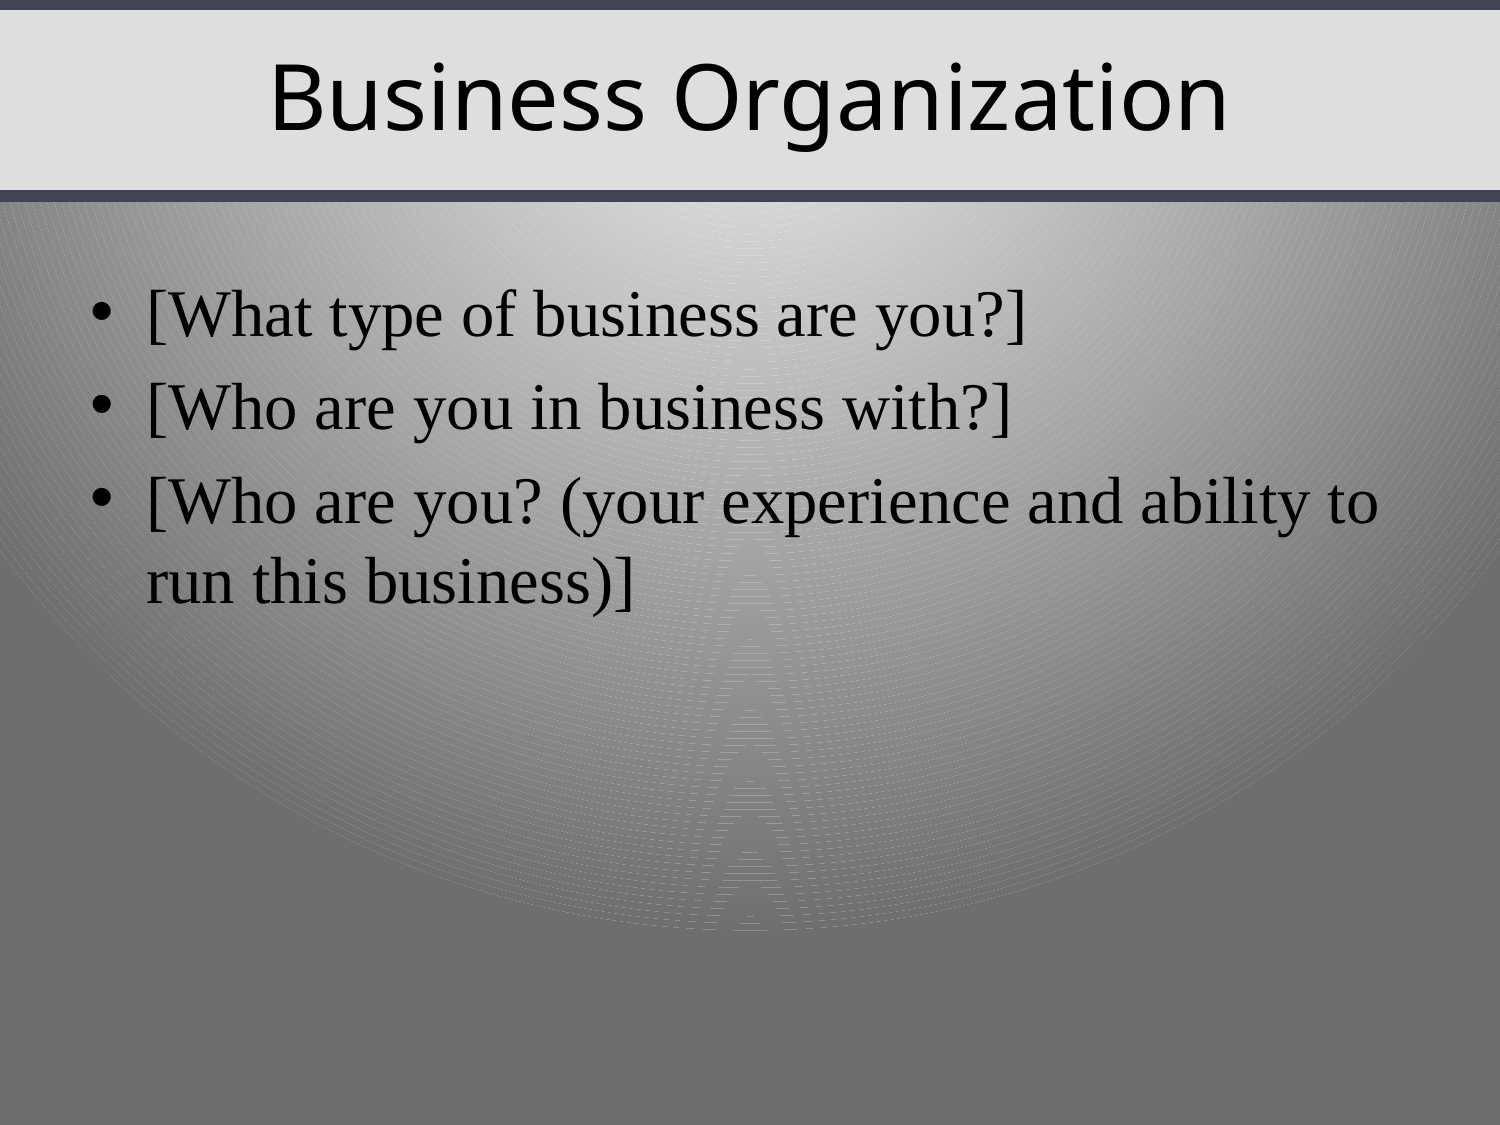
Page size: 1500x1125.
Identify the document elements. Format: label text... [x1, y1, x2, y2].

list [What type of business are you?] [Who are you in business with?] [Who are you? (your experience and ability to run this business)] [75, 262, 1425, 1005]
title Business Organization [75, 0, 1425, 188]
